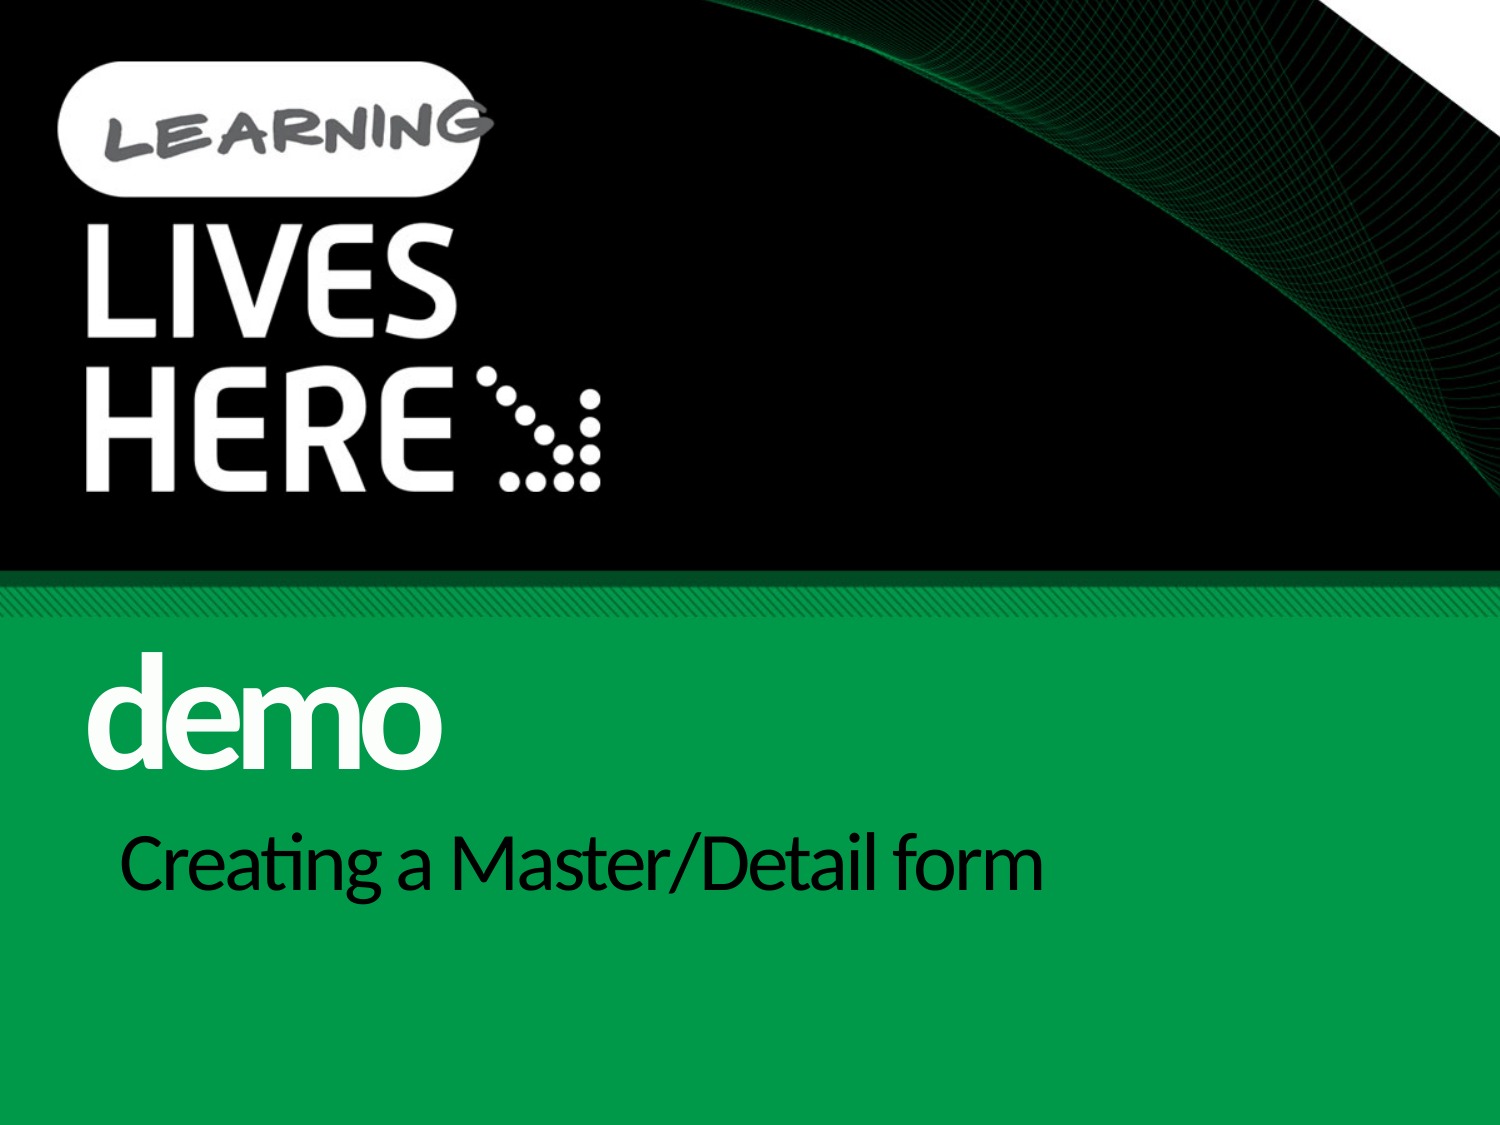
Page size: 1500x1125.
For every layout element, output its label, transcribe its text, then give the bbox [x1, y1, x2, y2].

list demo [83, 625, 1344, 800]
title Creating a Master/Detail form [119, 818, 1375, 943]
picture [0, 0, 1500, 1125]
